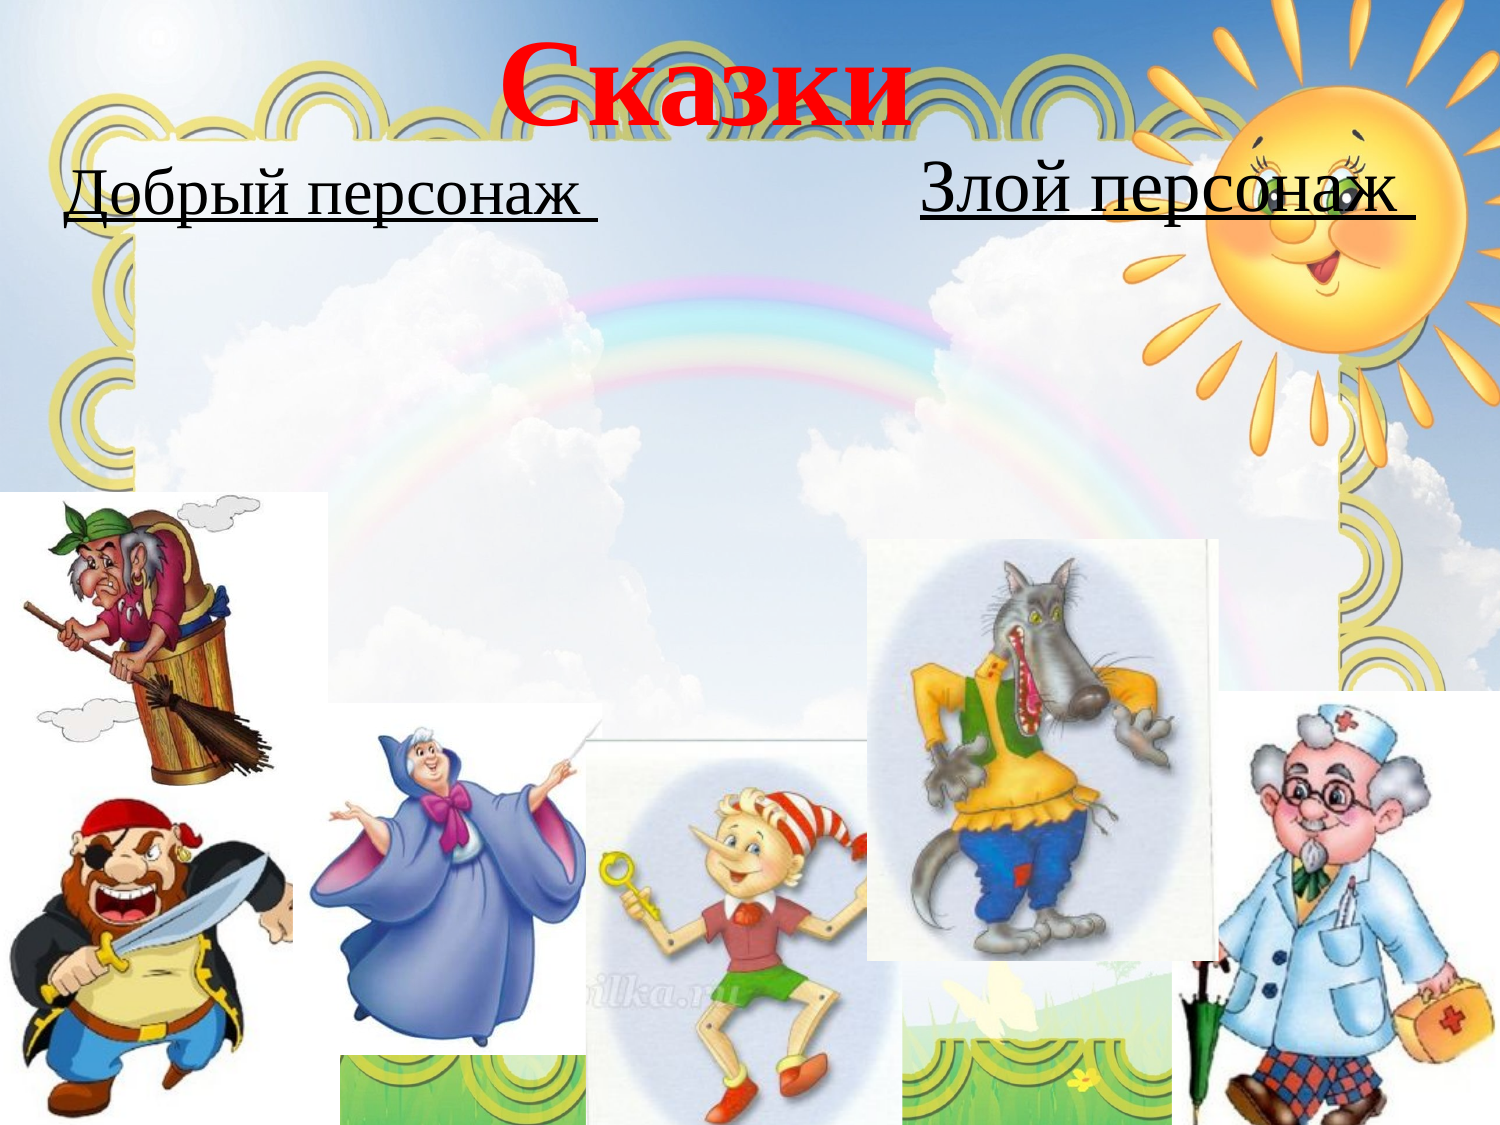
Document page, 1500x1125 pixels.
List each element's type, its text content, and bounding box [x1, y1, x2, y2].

picture [0, 491, 1500, 1125]
text_box Злой персонаж [904, 128, 1431, 234]
text_box Добрый персонаж [49, 140, 614, 236]
title Сказки [46, 0, 1397, 151]
